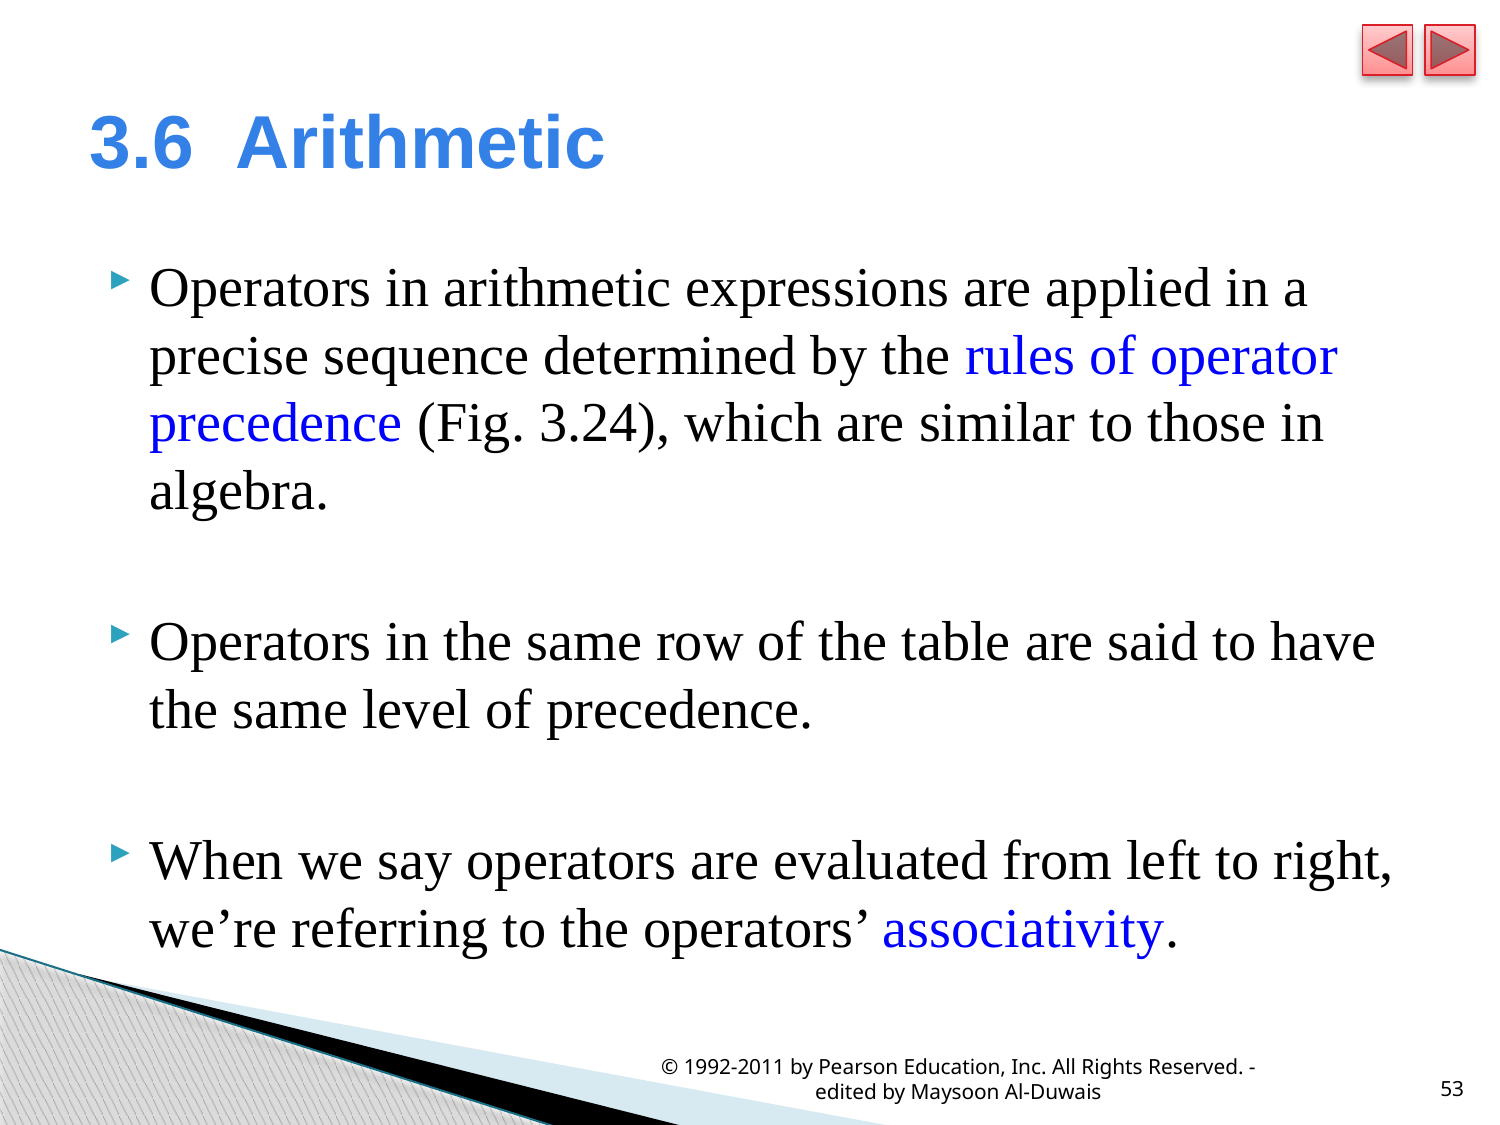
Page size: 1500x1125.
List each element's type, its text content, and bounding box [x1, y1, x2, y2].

slide_number 53 [1418, 1051, 1479, 1112]
list Operators in arithmetic expressions are applied in a precise sequence determined by the rules of operator precedence (Fig. 3.24), which are similar to those in algebra. Operators in the same row of the table are said to have the same level of precedence. When we say operators are evaluated from left to right, we’re referring to the operators’ associativity. [74, 242, 1426, 986]
title 3.6 Arithmetic [75, 45, 1425, 233]
footer © 1992-2011 by Pearson Education, Inc. All Rights Reserved. - edited by Maysoon Al-Duwais [612, 1051, 1305, 1112]
